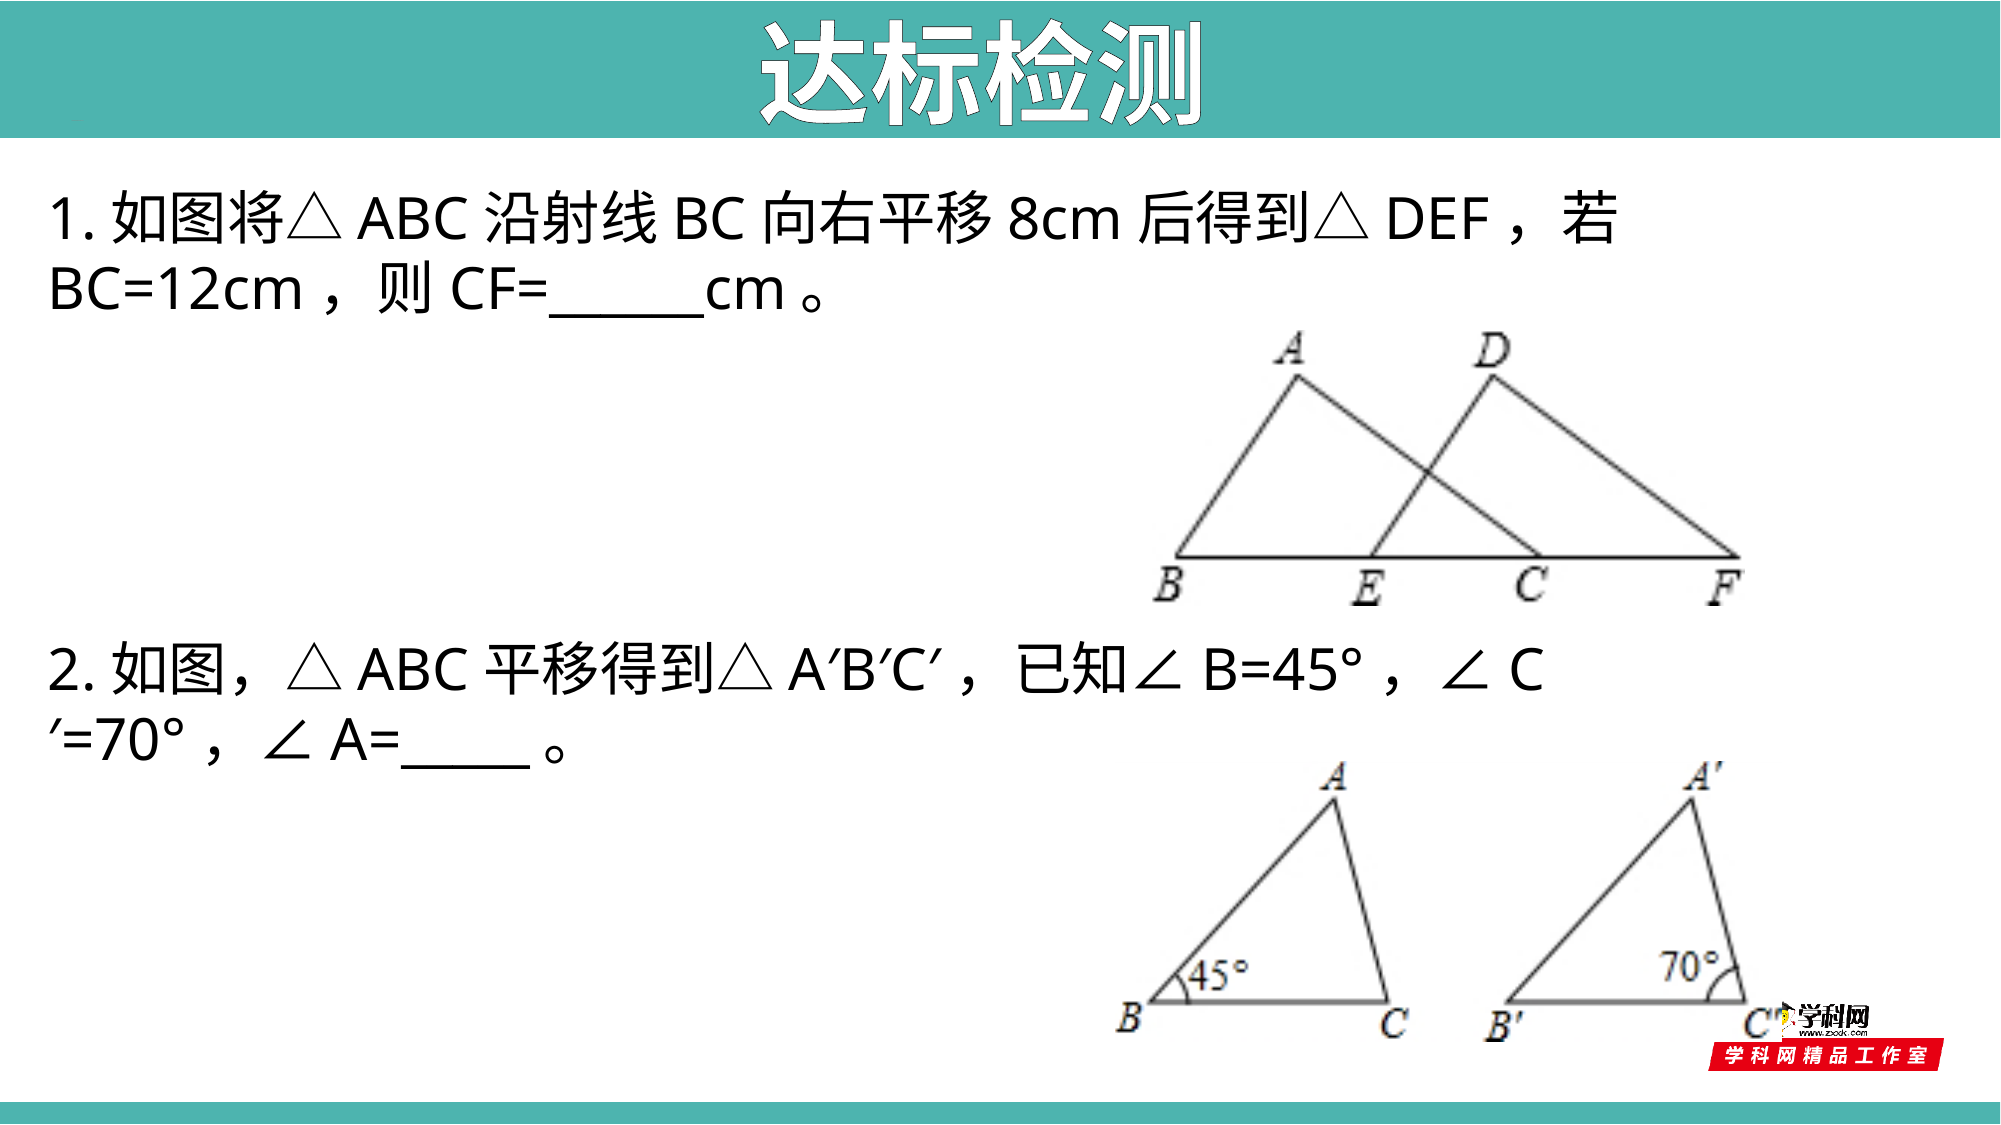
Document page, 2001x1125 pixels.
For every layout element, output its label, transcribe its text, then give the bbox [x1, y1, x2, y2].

text_box 1.如图将△ABC沿射线BC向右平移8cm后得到△DEF，若BC=12cm，则CF=______cm。 [33, 174, 1955, 329]
picture [0, 1, 2001, 1124]
text_box 2.如图，△ABC平移得到△A′B′C′，已知∠B=45°，∠C′=70°，∠A=_____。 [33, 624, 1927, 780]
text_box 达标检测 [742, 0, 1223, 146]
